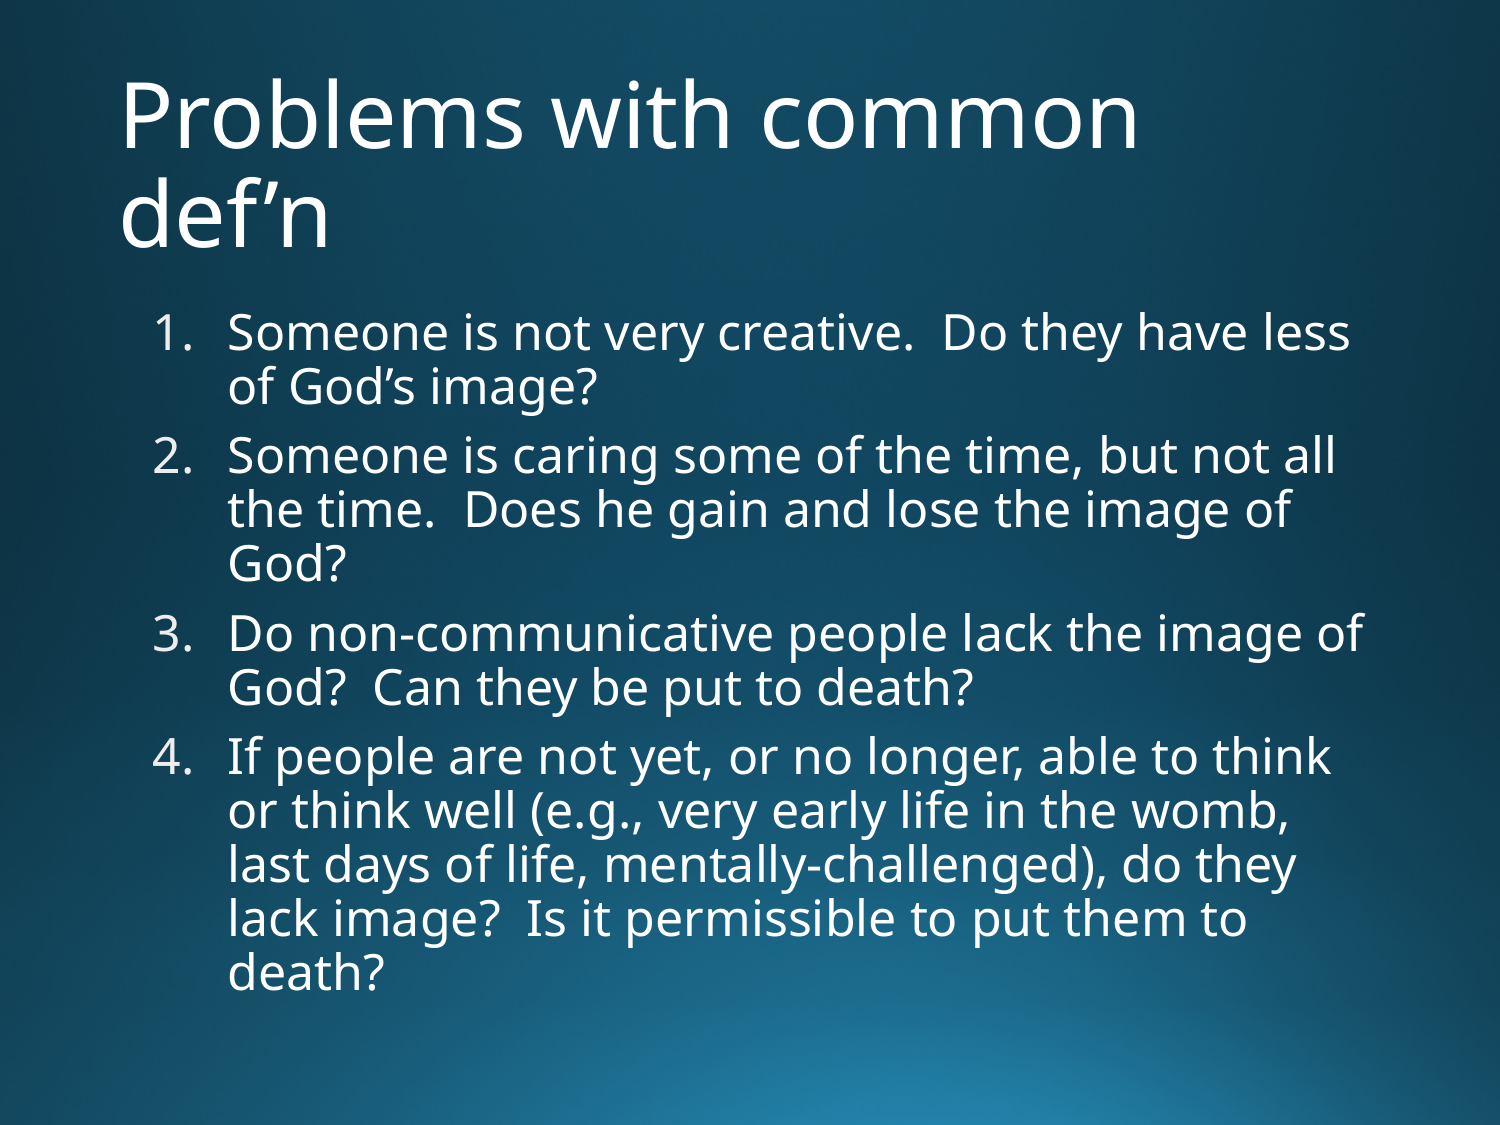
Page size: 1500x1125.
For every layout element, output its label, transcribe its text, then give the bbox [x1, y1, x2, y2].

list Someone is not very creative. Do they have less of God’s image? Someone is caring some of the time, but not all the time. Does he gain and lose the image of God? Do non-communicative people lack the image of God? Can they be put to death? If people are not yet, or no longer, able to think or think well (e.g., very early life in the womb, last days of life, mentally-challenged), do they lack image? Is it permissible to put them to death? [137, 299, 1397, 1014]
title Problems with common def’n [103, 59, 1397, 278]
picture [0, 0, 1500, 1125]
